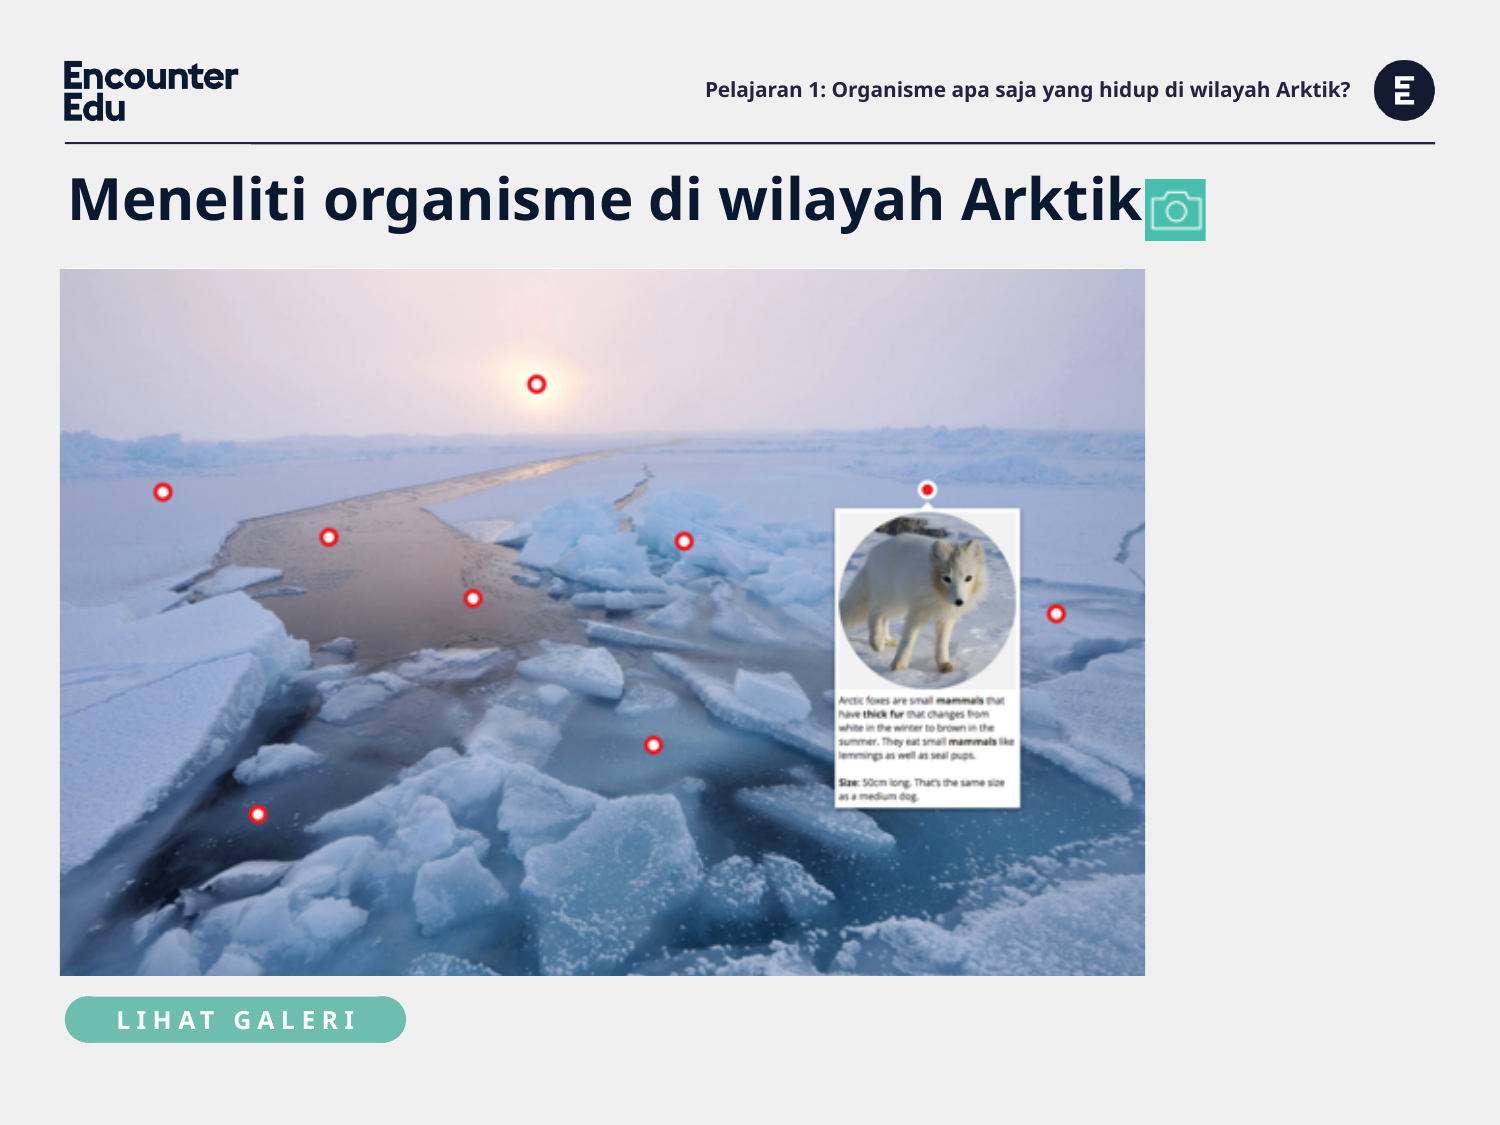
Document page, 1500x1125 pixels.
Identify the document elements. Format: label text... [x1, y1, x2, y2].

picture [59, 269, 1146, 977]
list Meneliti organisme di wilayah Arktik [59, 162, 1391, 270]
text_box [64, 995, 407, 1043]
picture [1144, 179, 1206, 241]
picture [60, 59, 243, 122]
title Pelajaran 1: Organisme apa saja yang hidup di wilayah Arktik? [644, 67, 1359, 114]
picture [1372, 58, 1436, 122]
